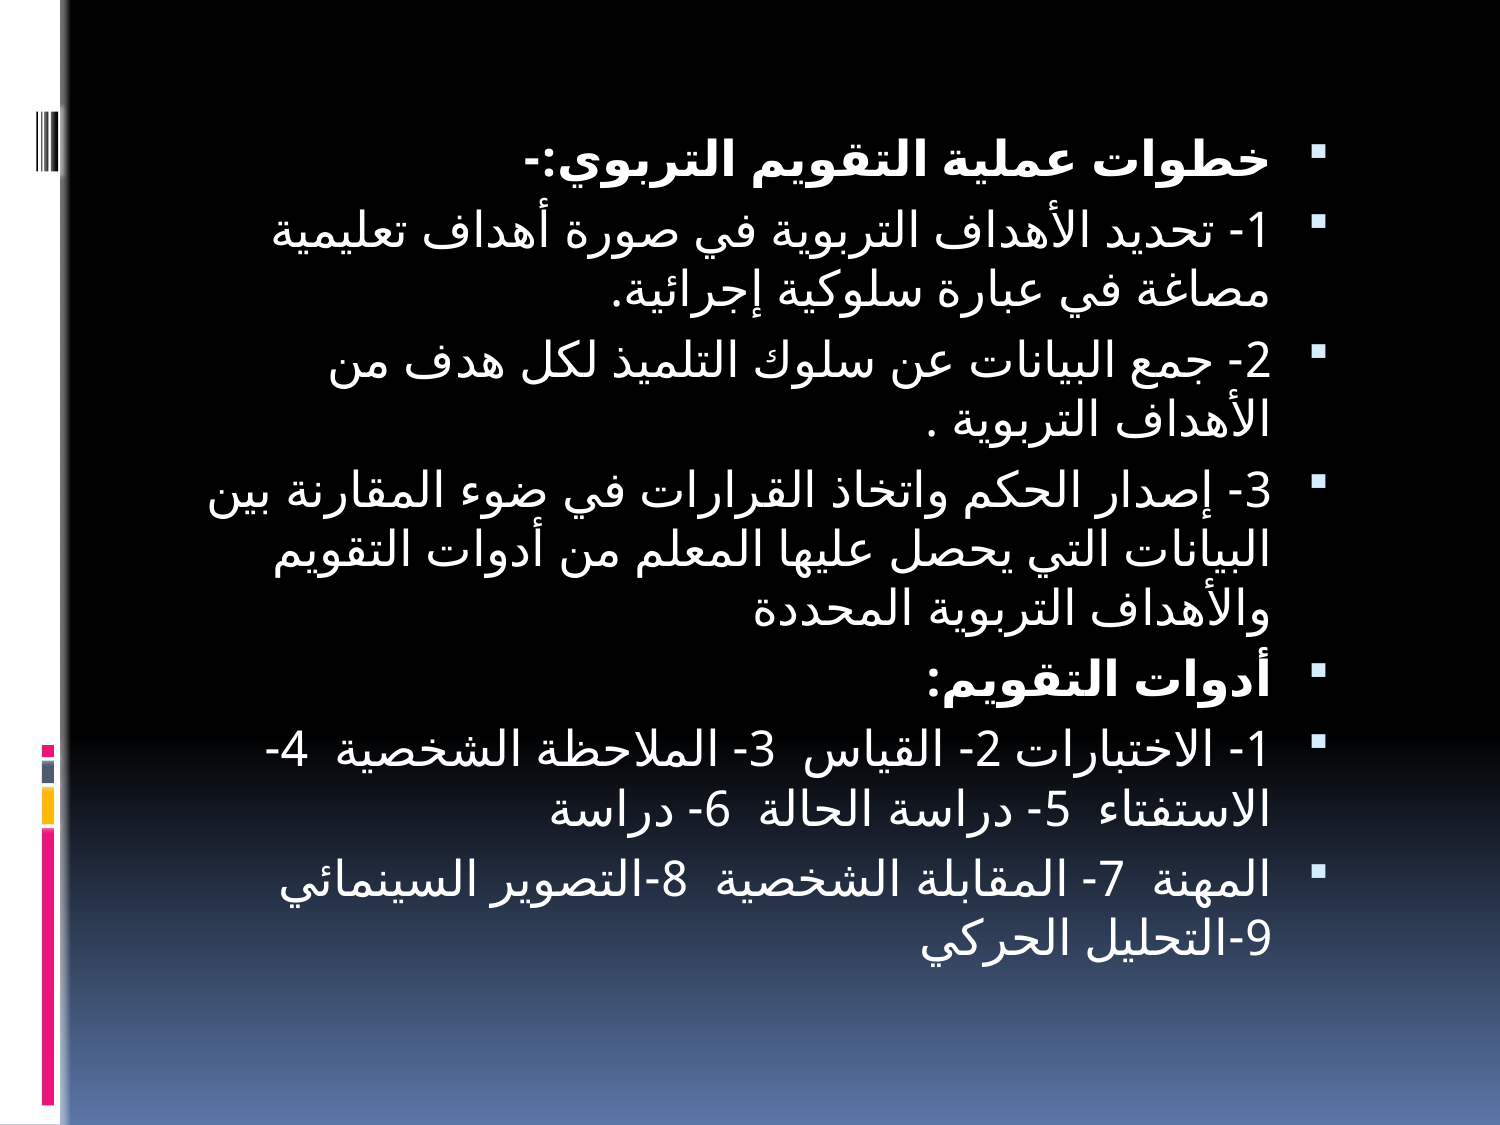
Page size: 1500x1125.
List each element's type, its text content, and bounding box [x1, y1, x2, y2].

list خطوات عملية التقويم التربوي:- 1- تحديد الأهداف التربوية في صورة أهداف تعليمية مصاغة في عبارة سلوكية إجرائية. 2- جمع البيانات عن سلوك التلميذ لكل هدف من الأهداف التربوية . 3- إصدار الحكم واتخاذ القرارات في ضوء المقارنة بين البيانات التي يحصل عليها المعلم من أدوات التقويم والأهداف التربوية المحددة أدوات التقويم: 1- الاختبارات 2- القياس 3- الملاحظة الشخصية 4-الاستفتاء 5- دراسة الحالة 6- دراسة المهنة 7- المقابلة الشخصية 8-التصوير السينمائي 9-التحليل الحركي [187, 120, 1350, 975]
